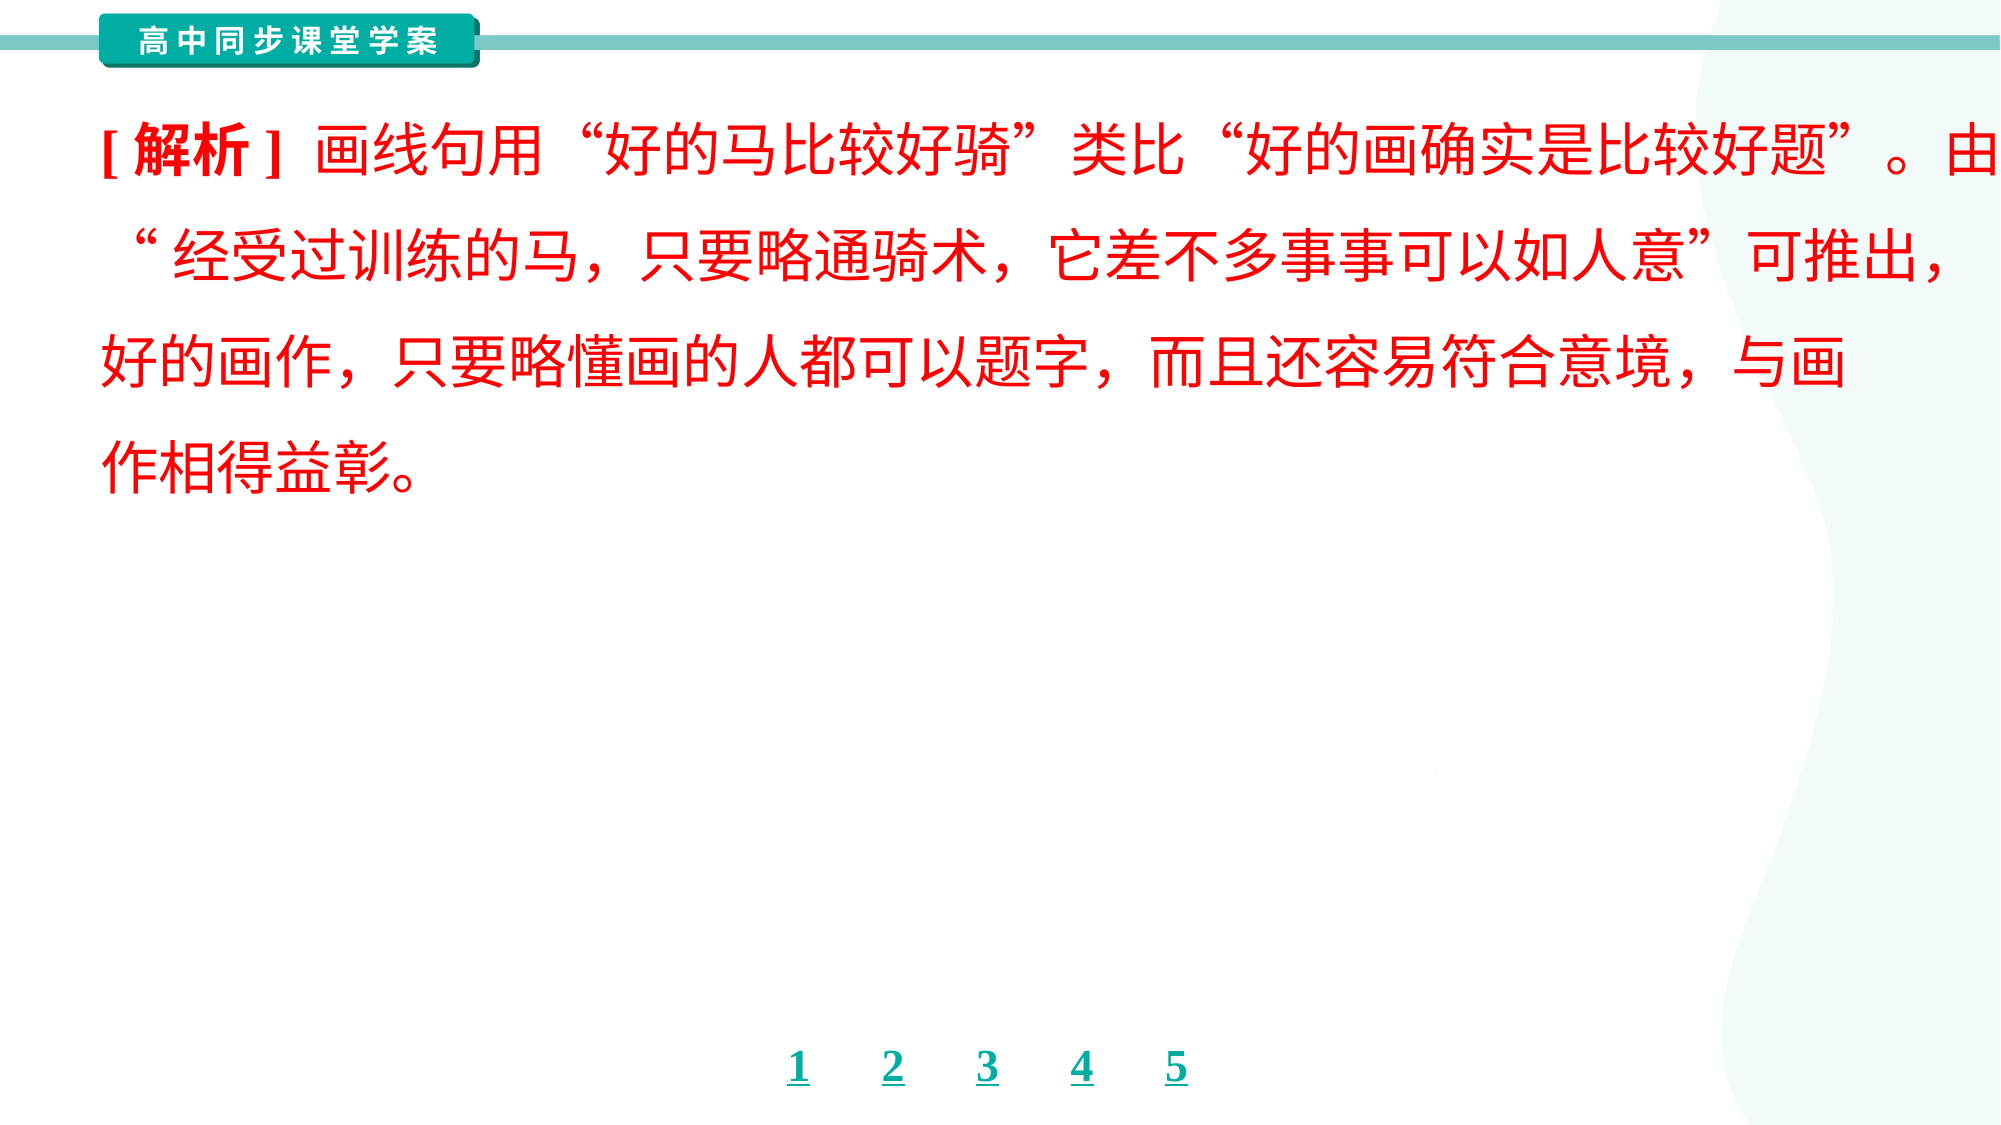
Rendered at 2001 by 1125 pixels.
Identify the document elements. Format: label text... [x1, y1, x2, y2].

text_box [解析] 画线句用“好的马比较好骑”类比“好的画确实是比较好题”。由 “经受过训练的马，只要略通骑术，它差不多事事可以如人意”可推出， 好的画作，只要略懂画的人都可以题字，而且还容易符合意境，与画 作相得益彰。 [100, 76, 1899, 502]
picture [0, 0, 2000, 1125]
